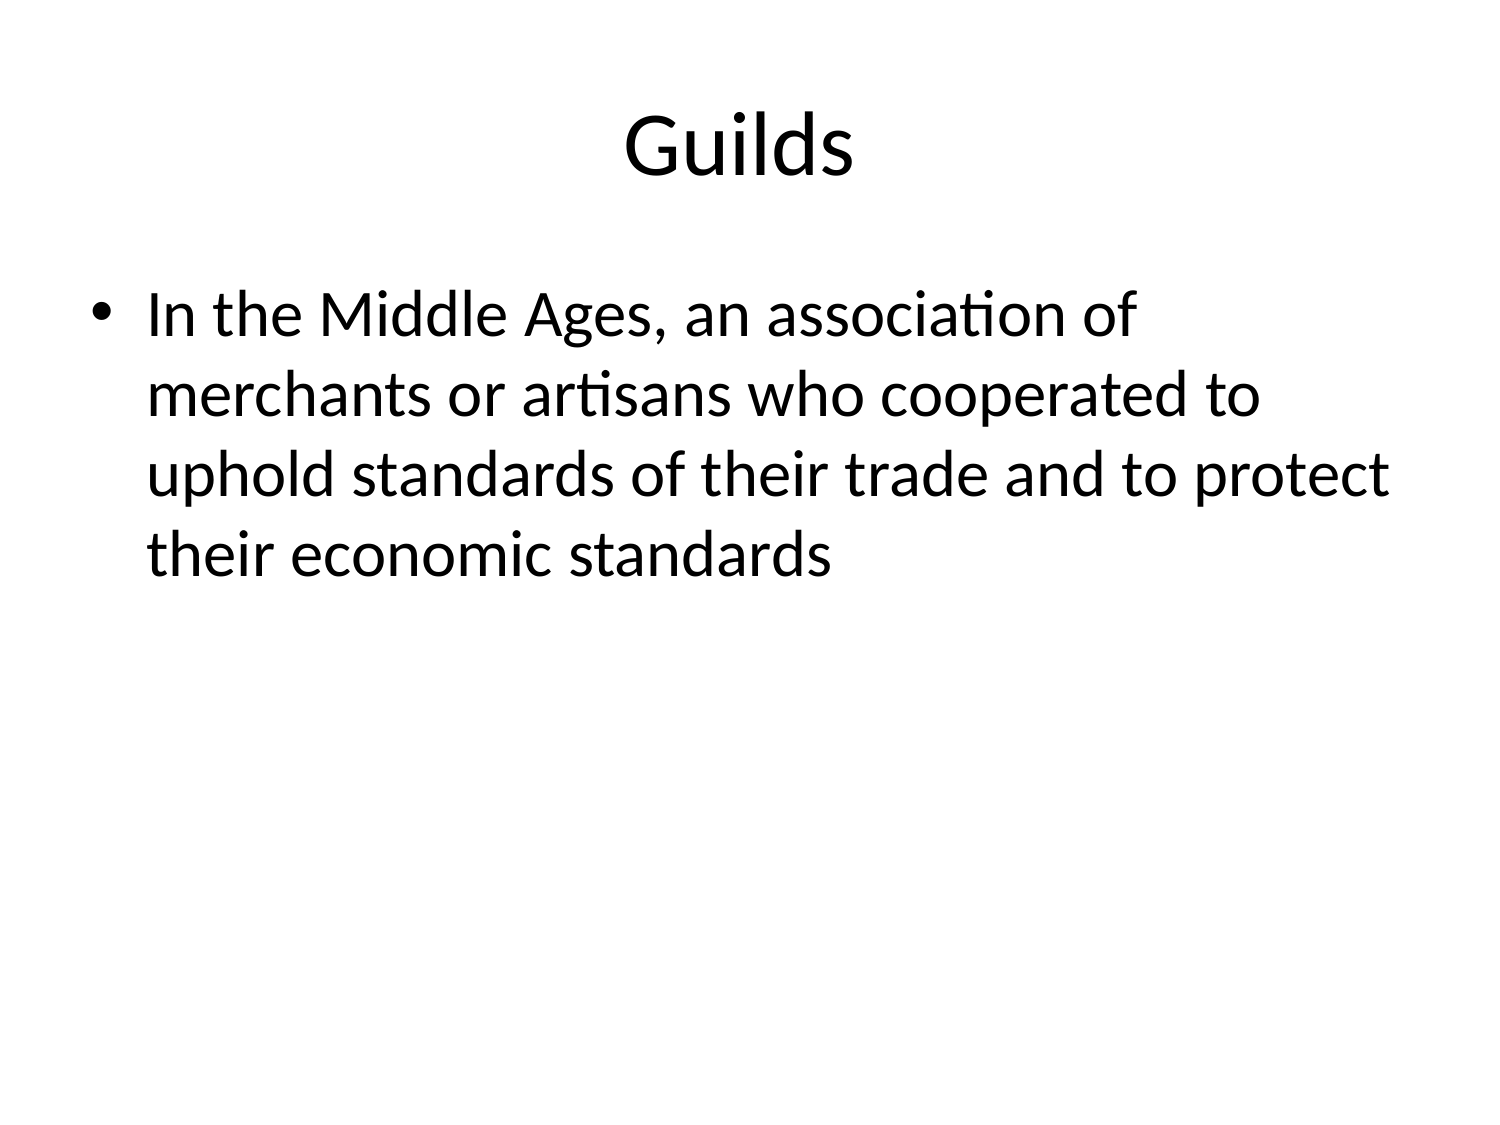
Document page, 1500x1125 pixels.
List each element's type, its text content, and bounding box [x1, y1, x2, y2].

list In the Middle Ages, an association of merchants or artisans who cooperated to uphold standards of their trade and to protect their economic standards [75, 262, 1425, 1005]
title Guilds [75, 45, 1425, 233]
